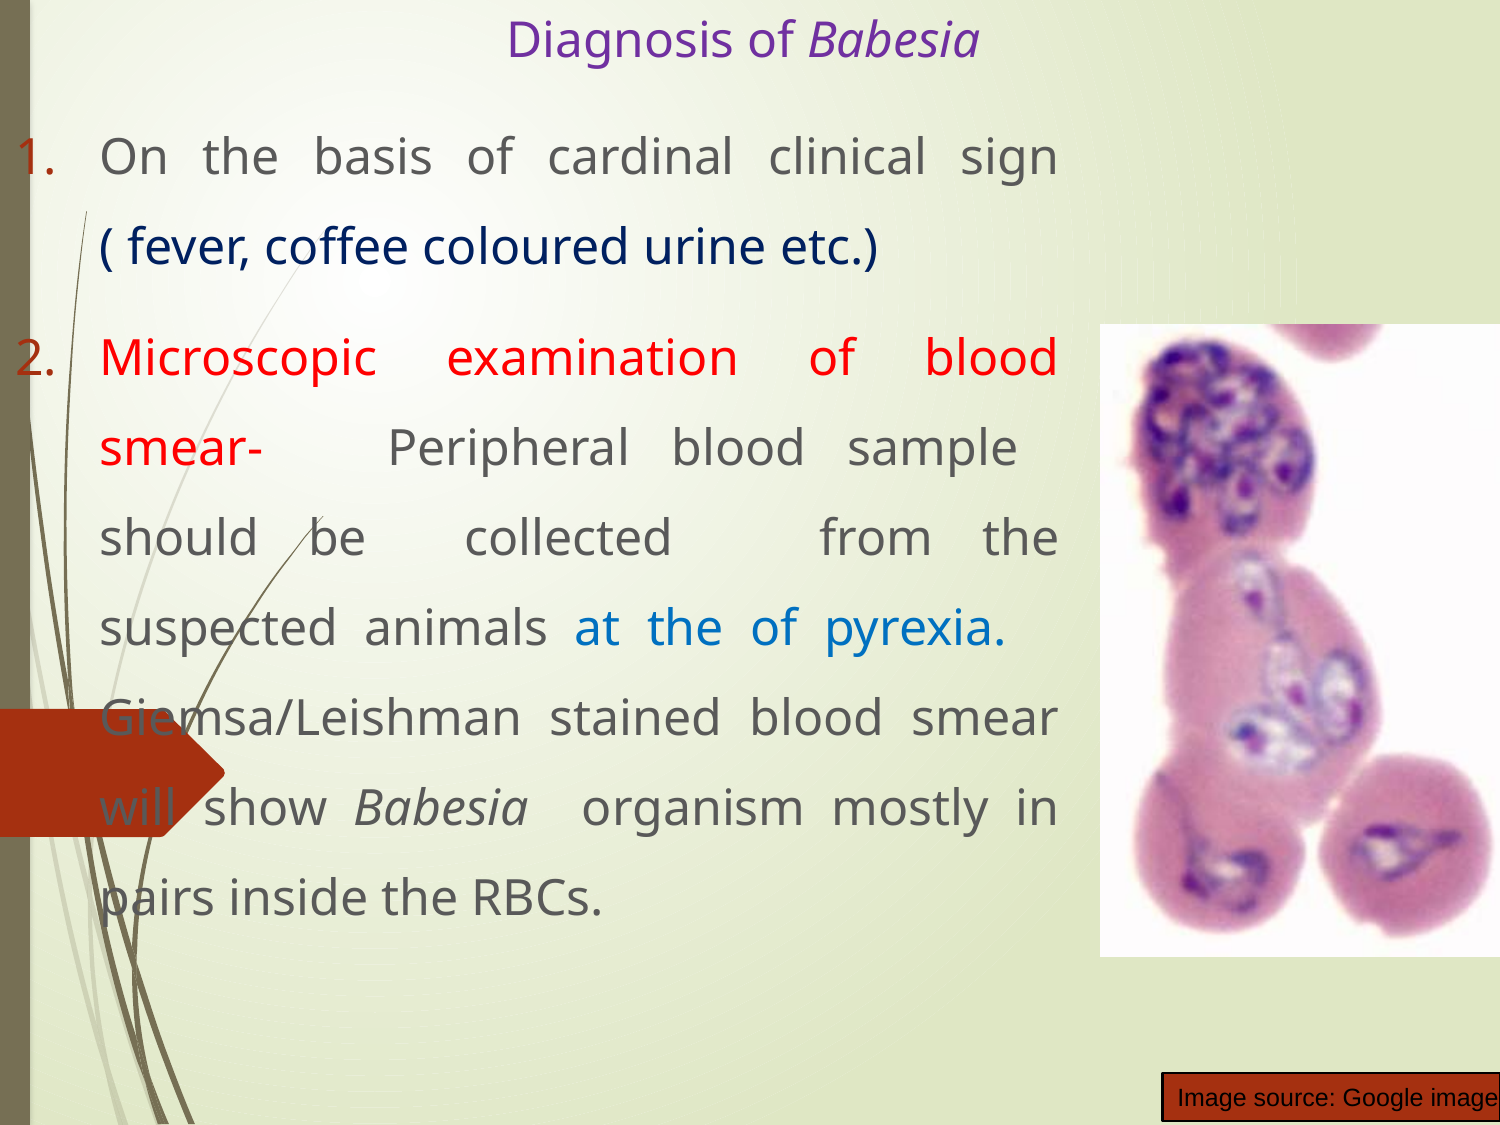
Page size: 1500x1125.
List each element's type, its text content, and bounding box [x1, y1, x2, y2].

subtitle On the basis of cardinal clinical sign ( fever, coffee coloured urine etc.) Microscopic examination of blood smear- Peripheral blood sample should be collected from the suspected animals at the of pyrexia. Giemsa/Leishman stained blood smear will show Babesia organism mostly in pairs inside the RBCs. [0, 87, 1075, 1125]
picture [1099, 324, 1500, 957]
text_box Image source: Google image [1162, 1072, 1500, 1121]
title Diagnosis of Babesia [0, 0, 1500, 75]
